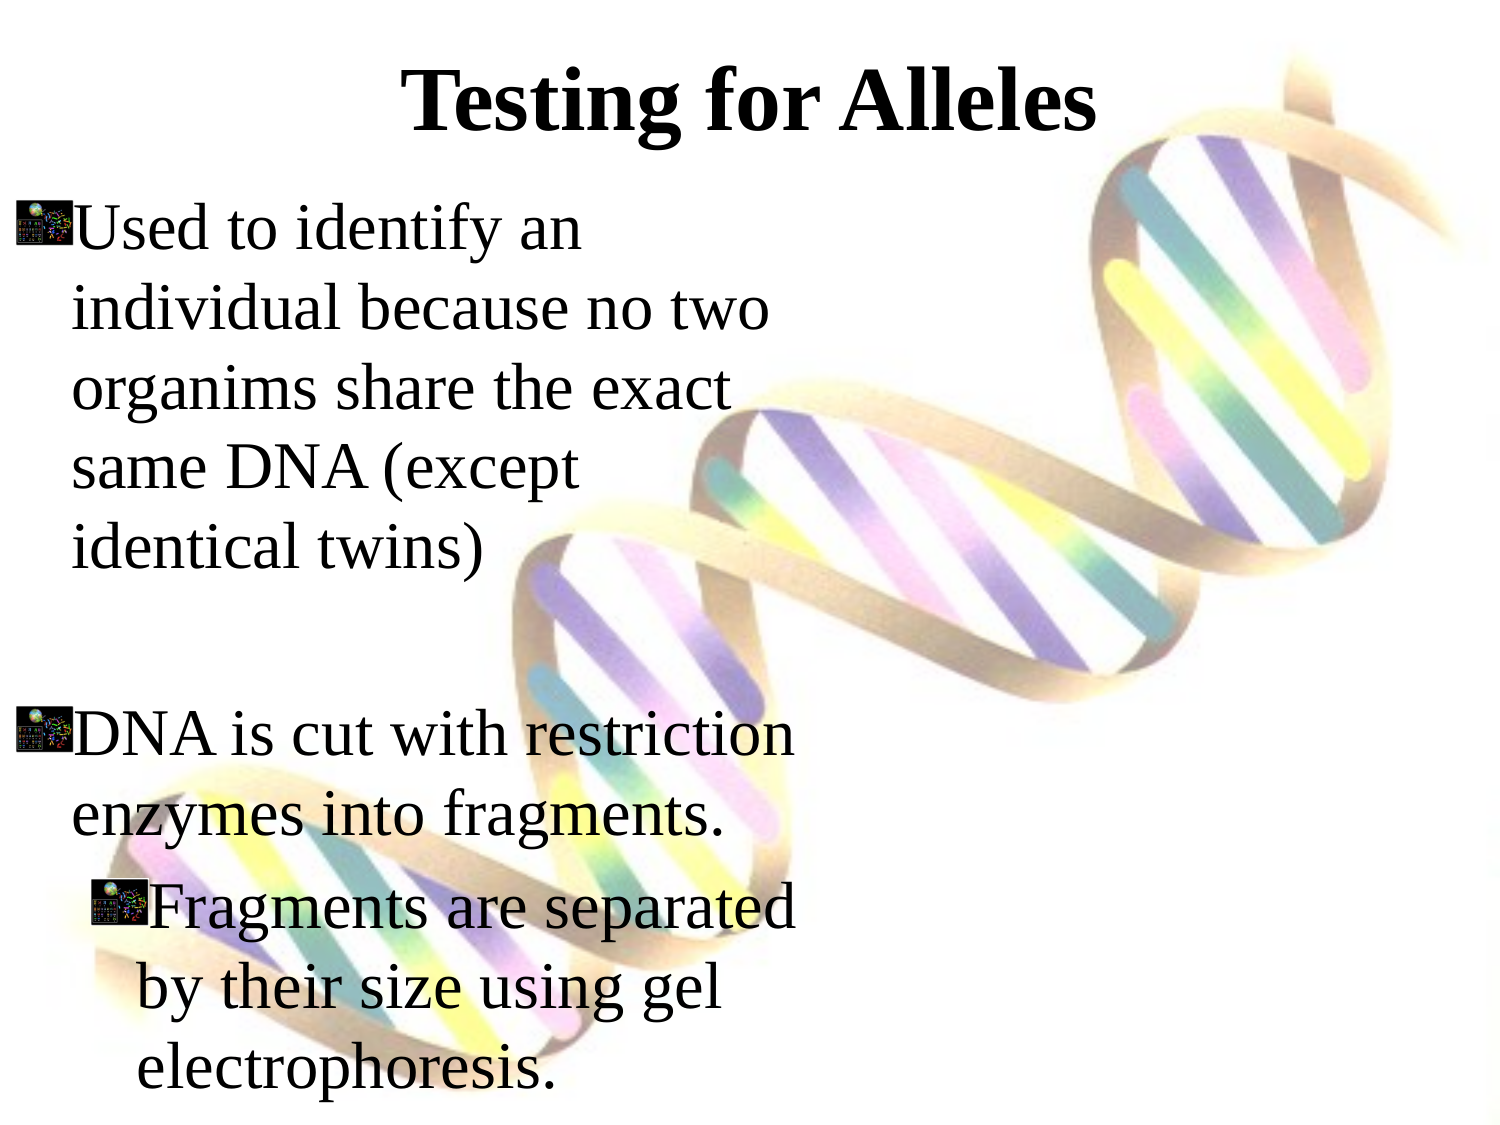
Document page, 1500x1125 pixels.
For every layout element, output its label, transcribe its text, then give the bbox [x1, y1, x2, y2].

list Used to identify an individual because no two organims share the exact same DNA (except identical twins) DNA is cut with restriction enzymes into fragments. Fragments are separated by their size using gel electrophoresis. [0, 174, 825, 1125]
picture [15, 199, 74, 246]
picture [90, 878, 149, 926]
picture [15, 705, 74, 753]
title Testing for Alleles [75, 0, 1425, 188]
